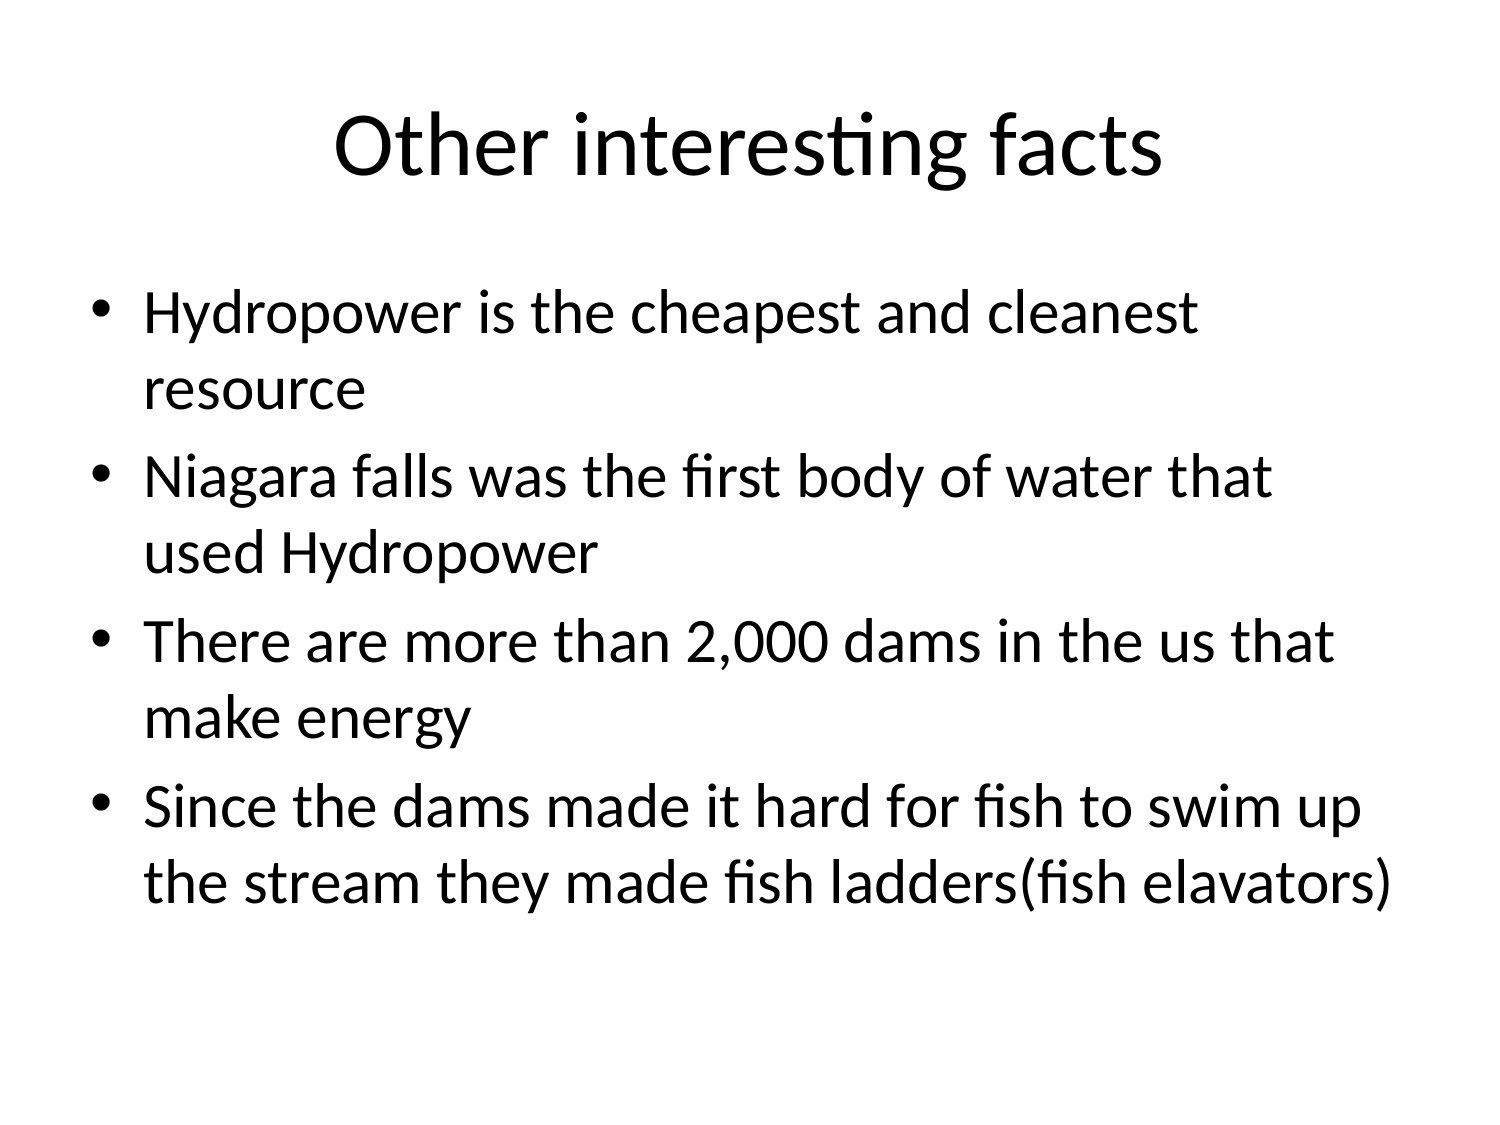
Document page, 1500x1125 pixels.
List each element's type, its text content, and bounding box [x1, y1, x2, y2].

title Other interesting facts [75, 45, 1425, 233]
list Hydropower is the cheapest and cleanest resource Niagara falls was the first body of water that used Hydropower There are more than 2,000 dams in the us that make energy Since the dams made it hard for fish to swim up the stream they made fish ladders(fish elavators) [75, 262, 1425, 1005]
